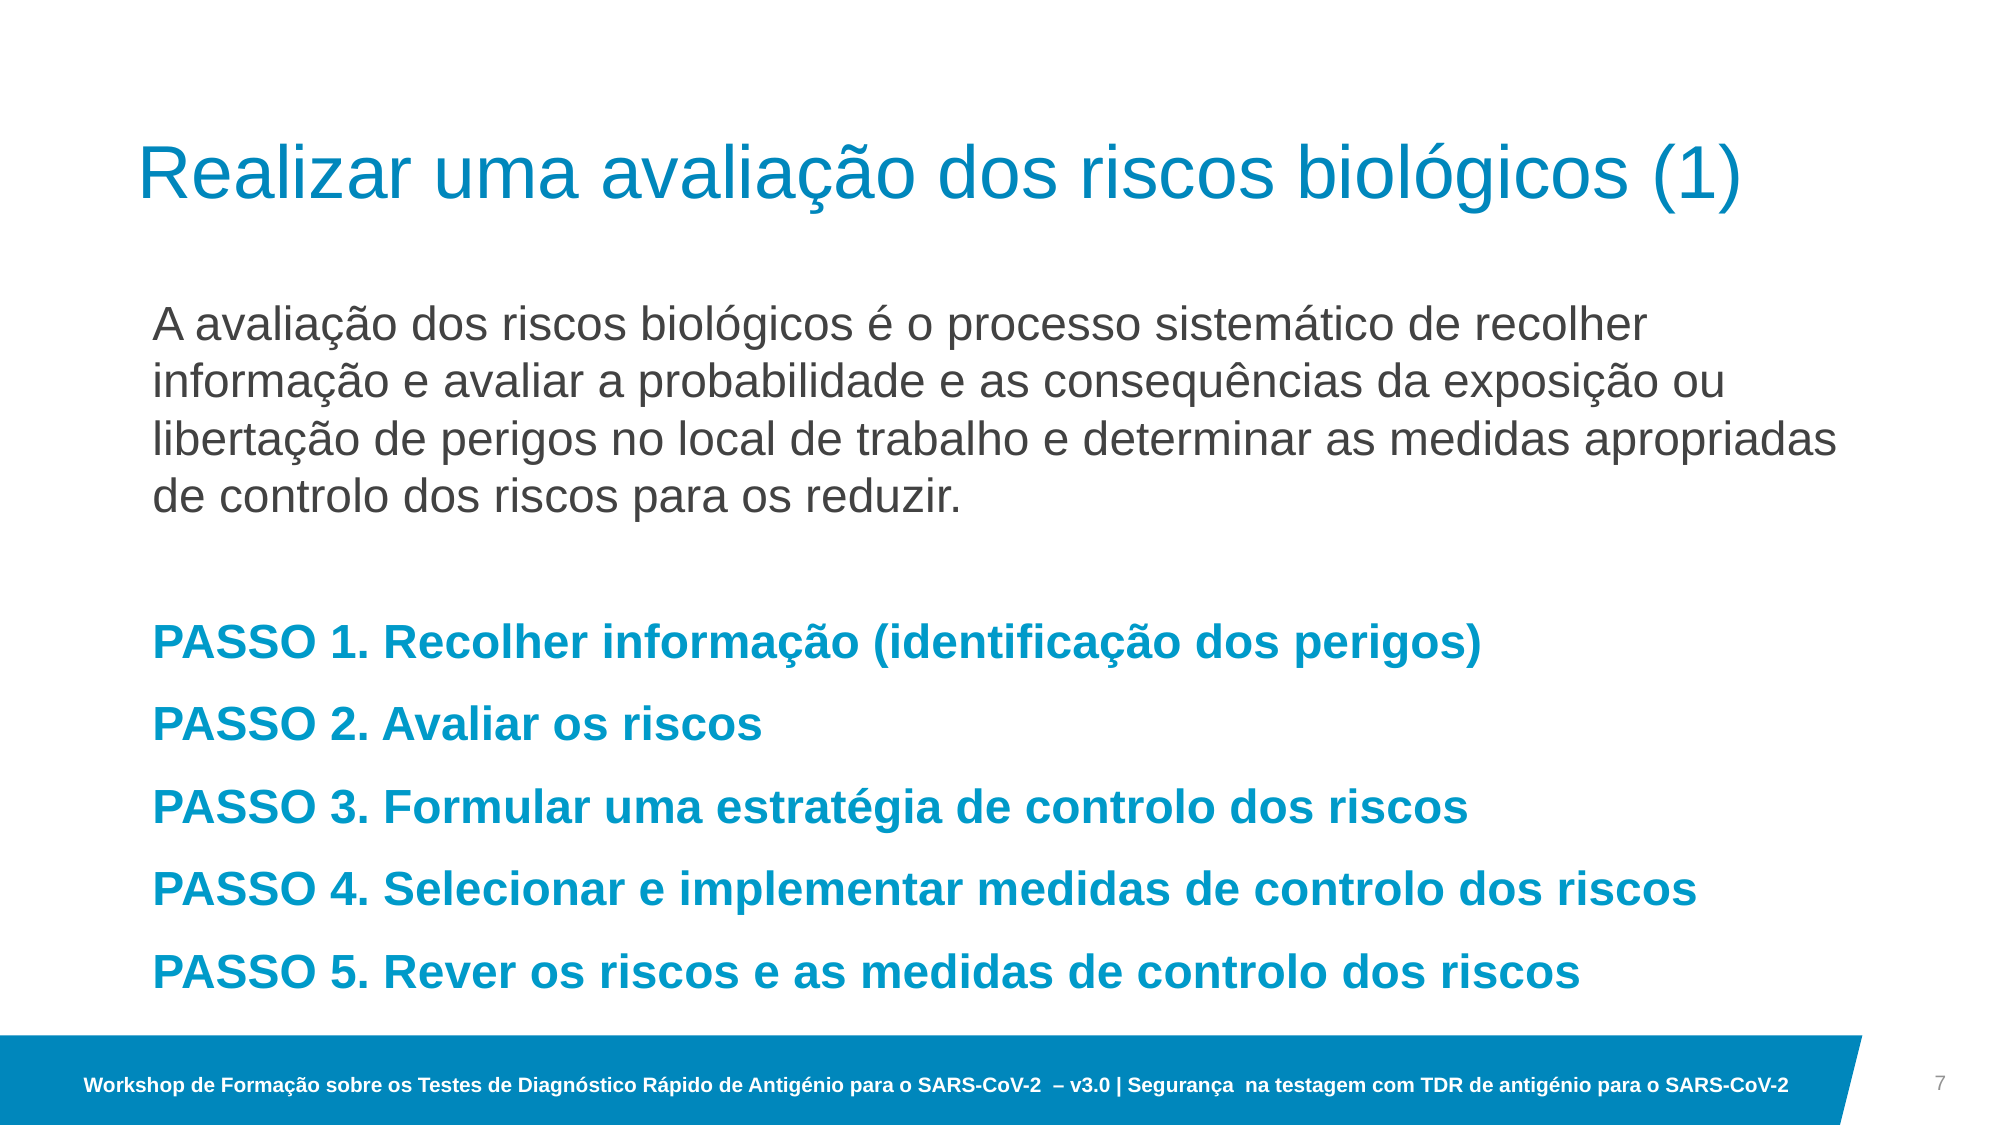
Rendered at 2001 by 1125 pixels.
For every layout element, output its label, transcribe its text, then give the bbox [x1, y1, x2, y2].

list A avaliação dos riscos biológicos é o processo sistemático de recolher informação e avaliar a probabilidade e as consequências da exposição ou libertação de perigos no local de trabalho e determinar as medidas apropriadas de controlo dos riscos para os reduzir. PASSO 1. Recolher informação (identificação dos perigos) PASSO 2. Avaliar os riscos PASSO 3. Formular uma estratégia de controlo dos riscos PASSO 4. Selecionar e implementar medidas de controlo dos riscos PASSO 5. Rever os riscos e as medidas de controlo dos riscos [137, 284, 1863, 1014]
footer Workshop de Formação sobre os Testes de Diagnóstico Rápido de Antigénio para o SARS-CoV-2 – v3.0 | Segurança na testagem com TDR de antigénio para o SARS-CoV-2 [83, 1042, 1847, 1125]
slide_number 7 [1862, 1035, 1947, 1125]
title Realizar uma avaliação dos riscos biológicos (1) [137, 59, 1863, 215]
